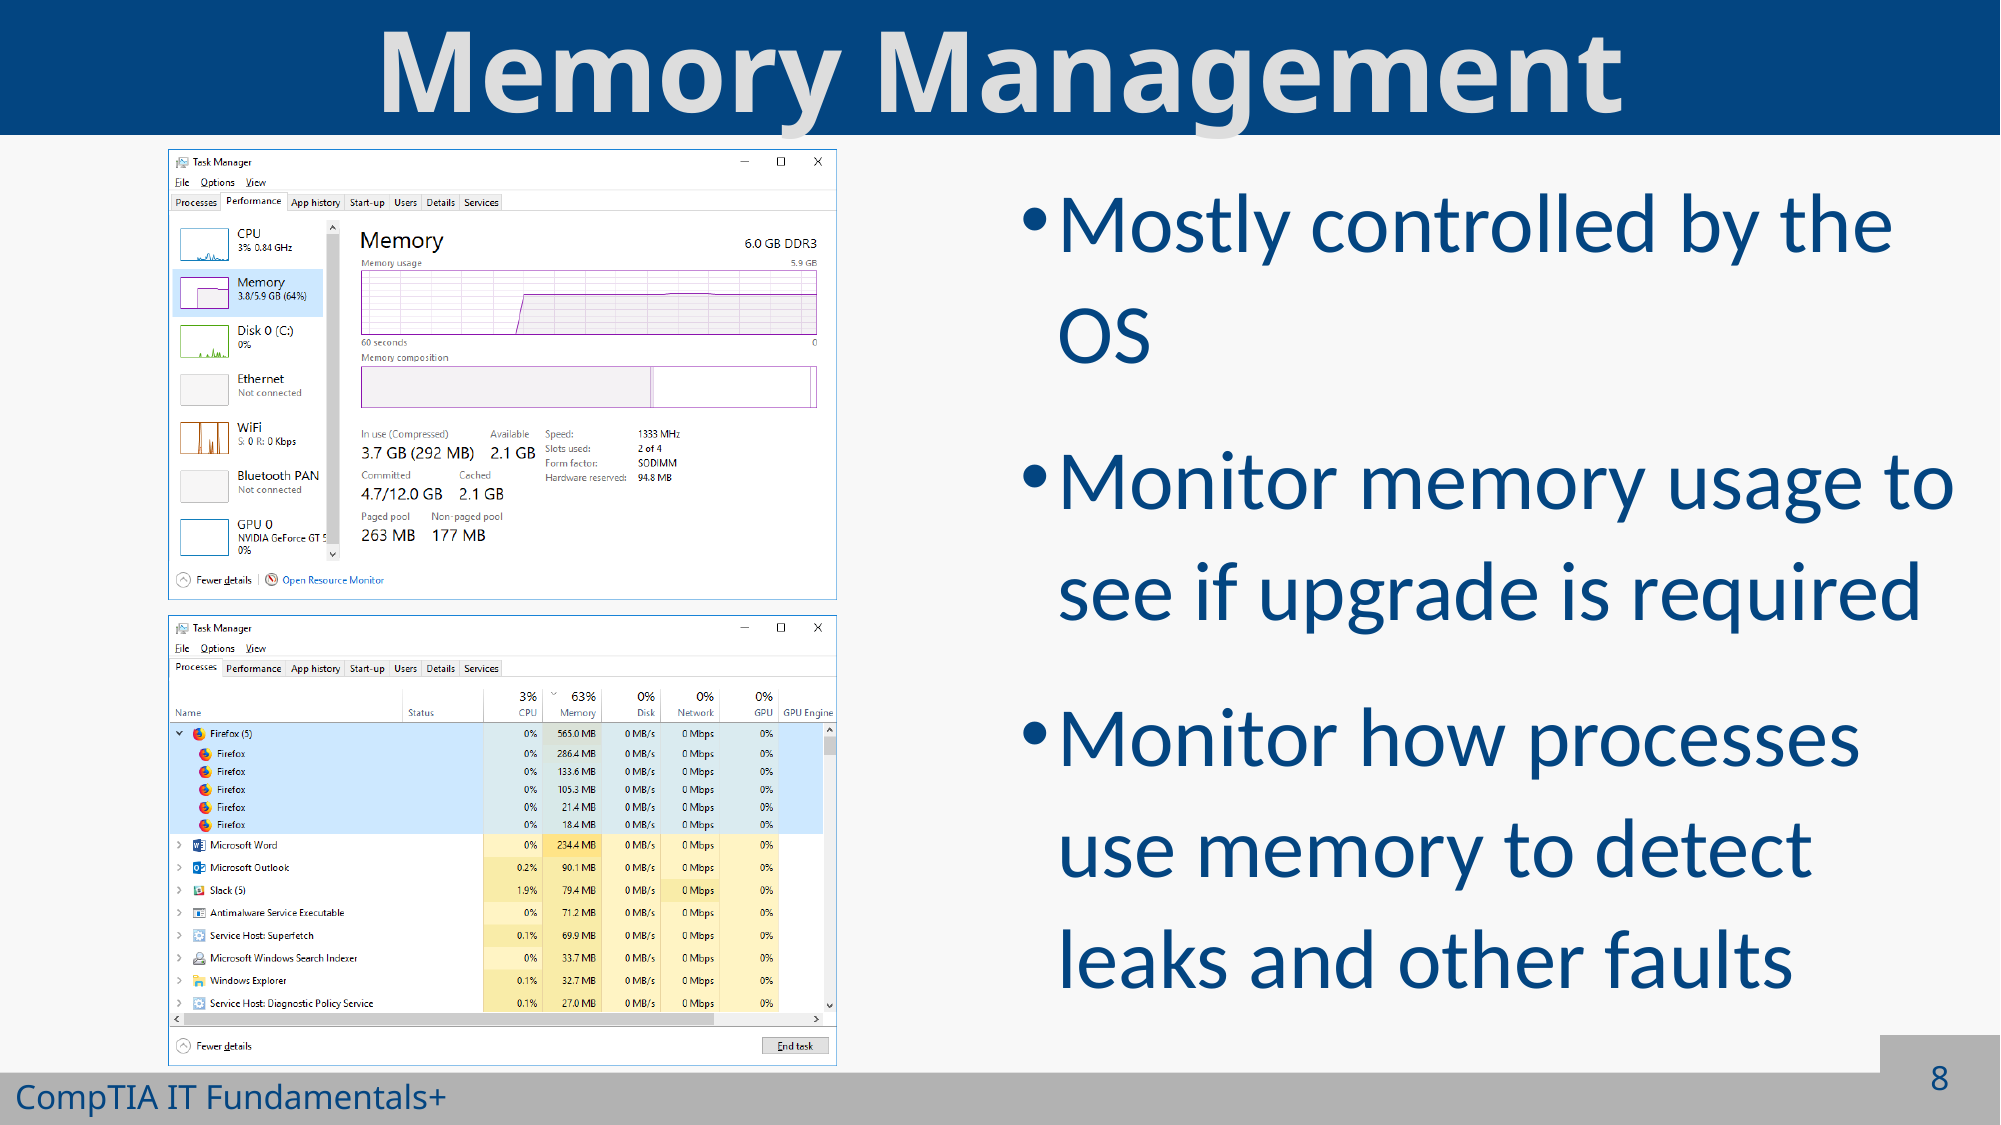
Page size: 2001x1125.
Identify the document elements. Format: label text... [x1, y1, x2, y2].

list Mostly controlled by the OS Monitor memory usage to see if upgrade is required Monitor how processes use memory to detect leaks and other faults [1005, 149, 1980, 1065]
title Memory Management [0, 0, 2000, 135]
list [168, 149, 837, 600]
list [168, 615, 837, 1066]
footer CompTIA IT Fundamentals+ [0, 1072, 1880, 1125]
slide_number 8 [1880, 1035, 2000, 1125]
